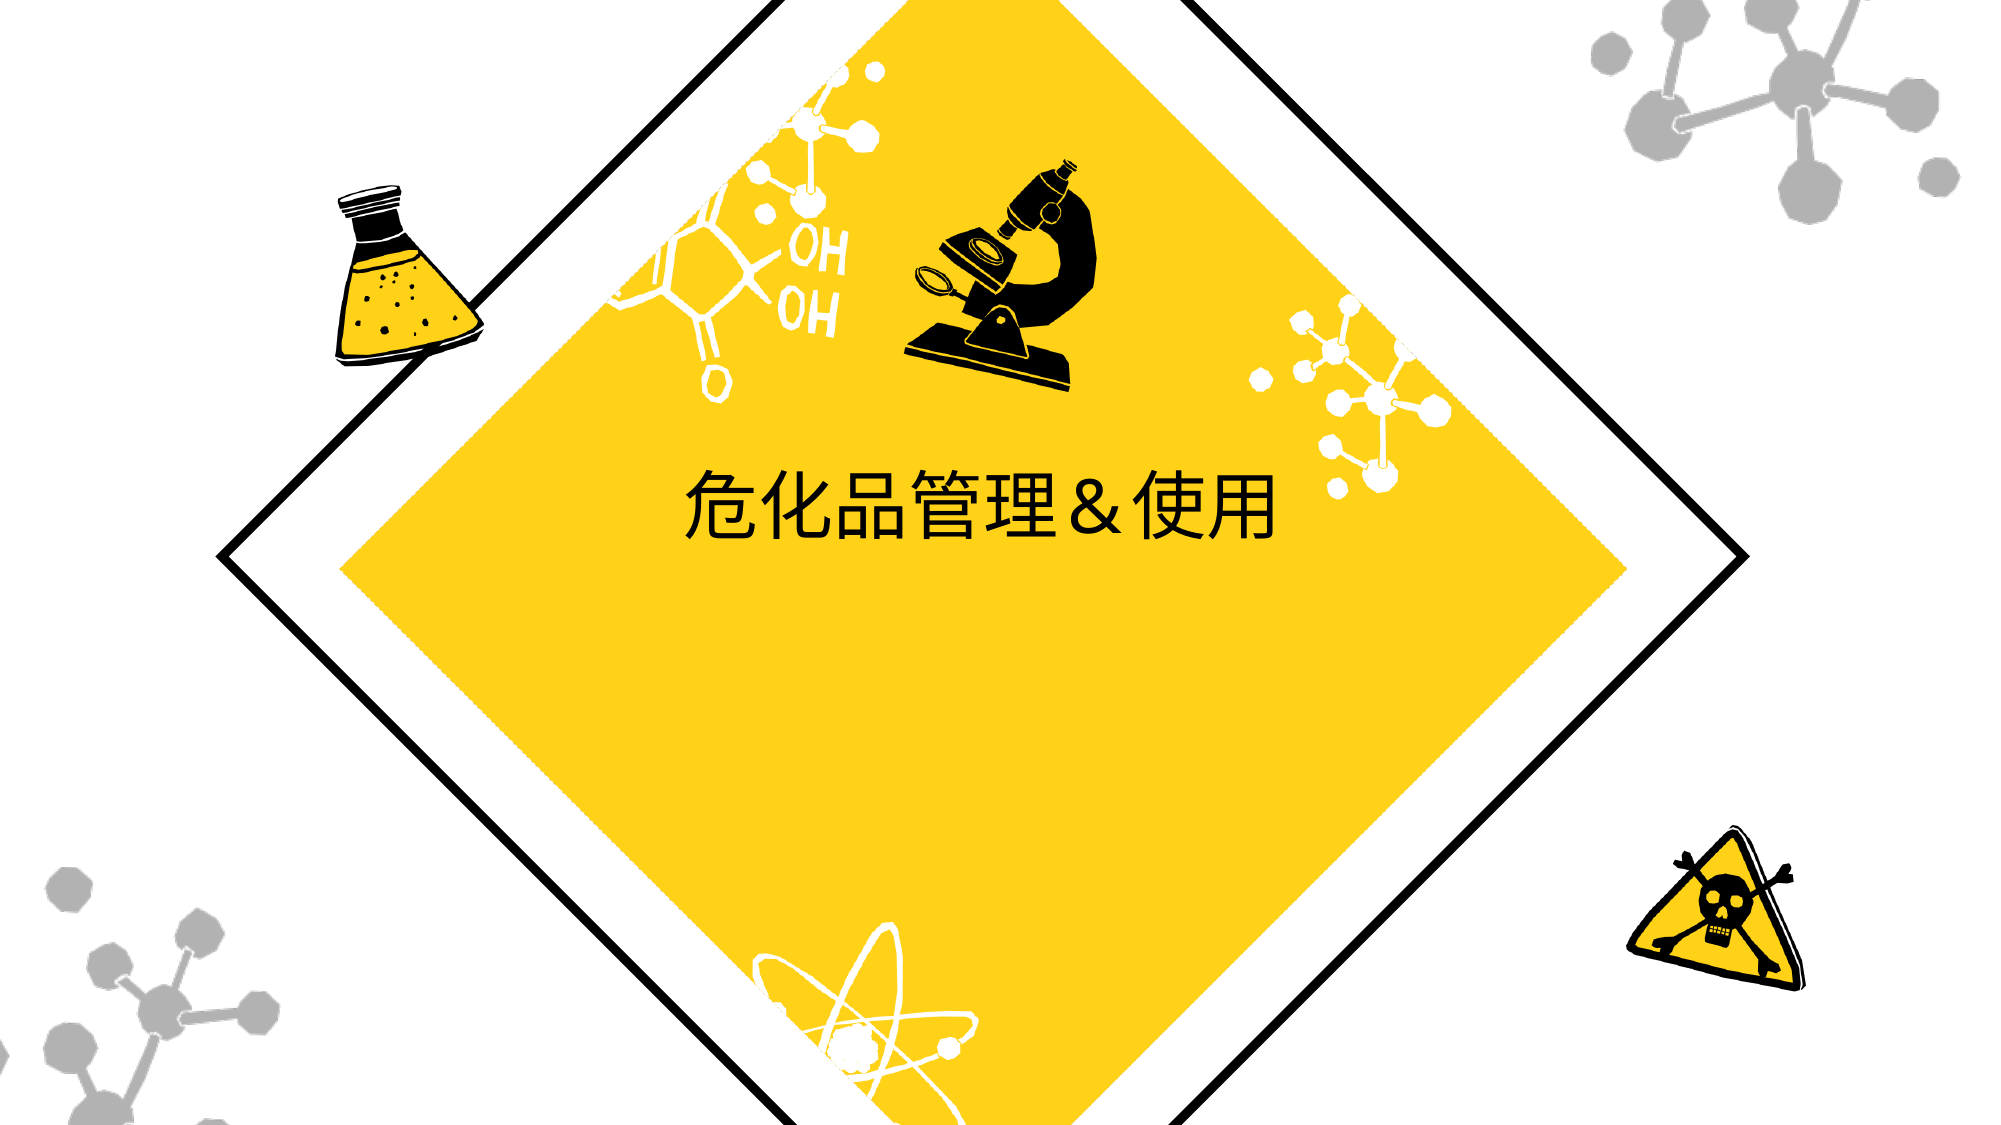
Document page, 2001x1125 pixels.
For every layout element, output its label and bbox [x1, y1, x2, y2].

picture [335, 184, 484, 367]
picture [1625, 824, 1806, 992]
picture [0, 867, 281, 1125]
picture [1590, 0, 1982, 225]
picture [903, 159, 1097, 392]
text_box [221, 0, 1744, 1125]
